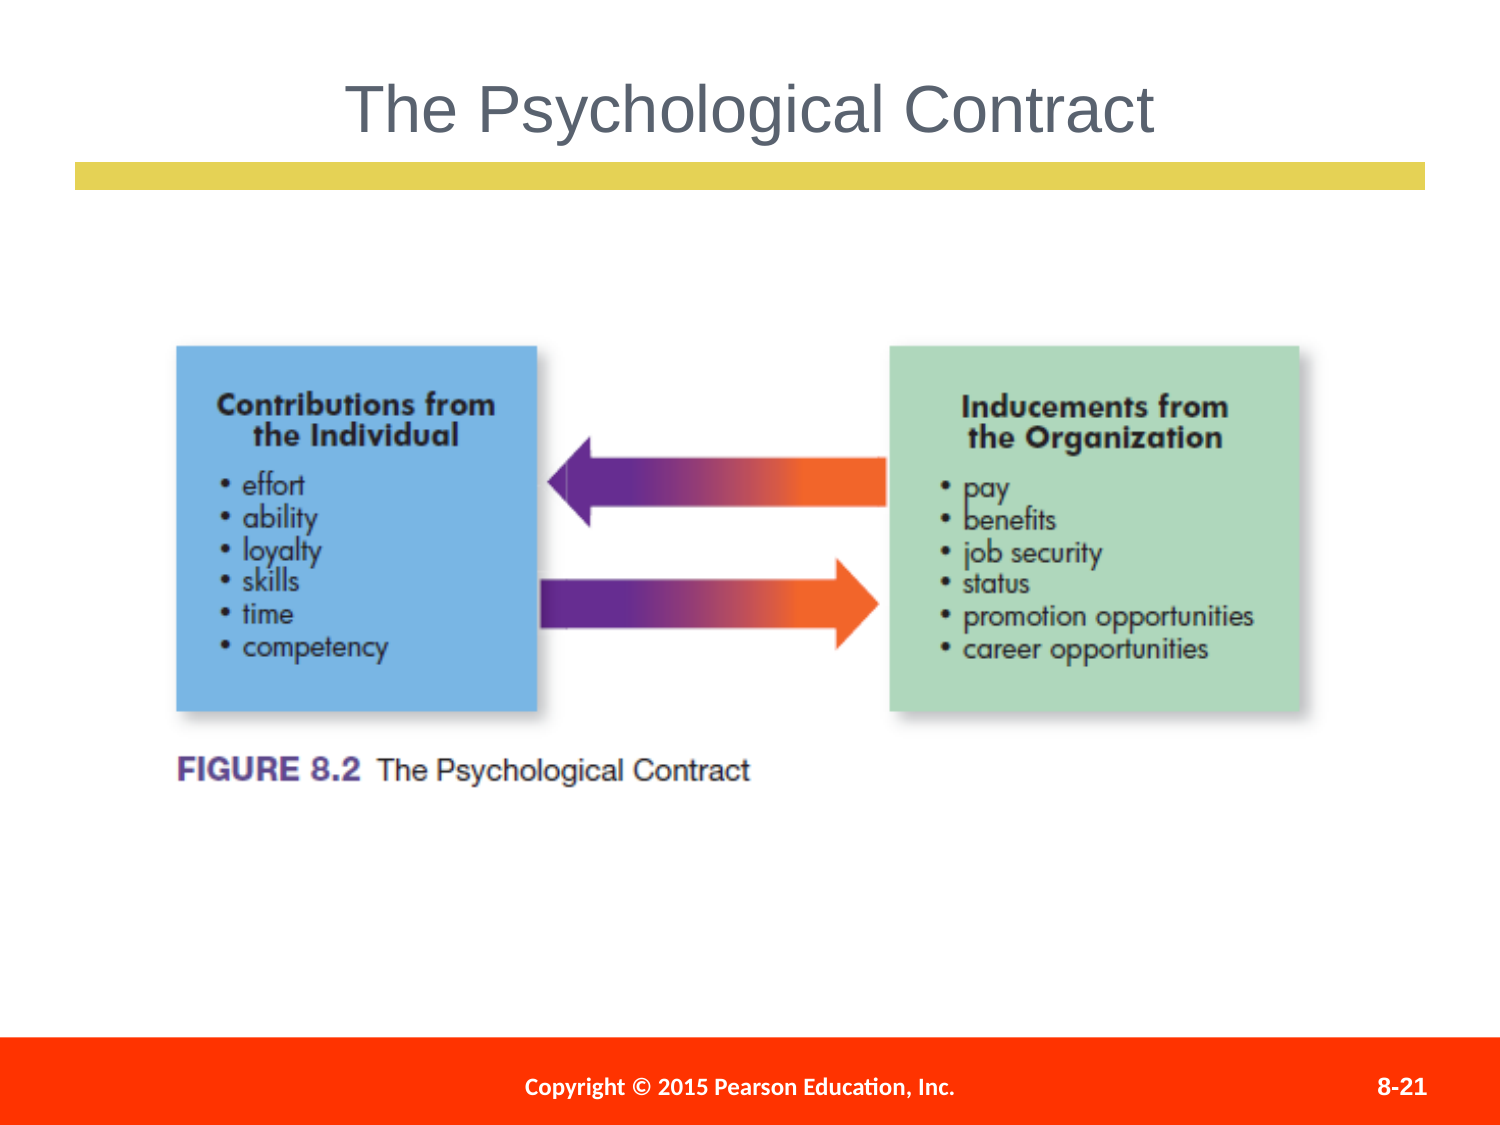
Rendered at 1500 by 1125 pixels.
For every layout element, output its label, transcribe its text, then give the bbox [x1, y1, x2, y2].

picture [130, 324, 1363, 812]
title The Psychological Contract [74, 12, 1426, 201]
